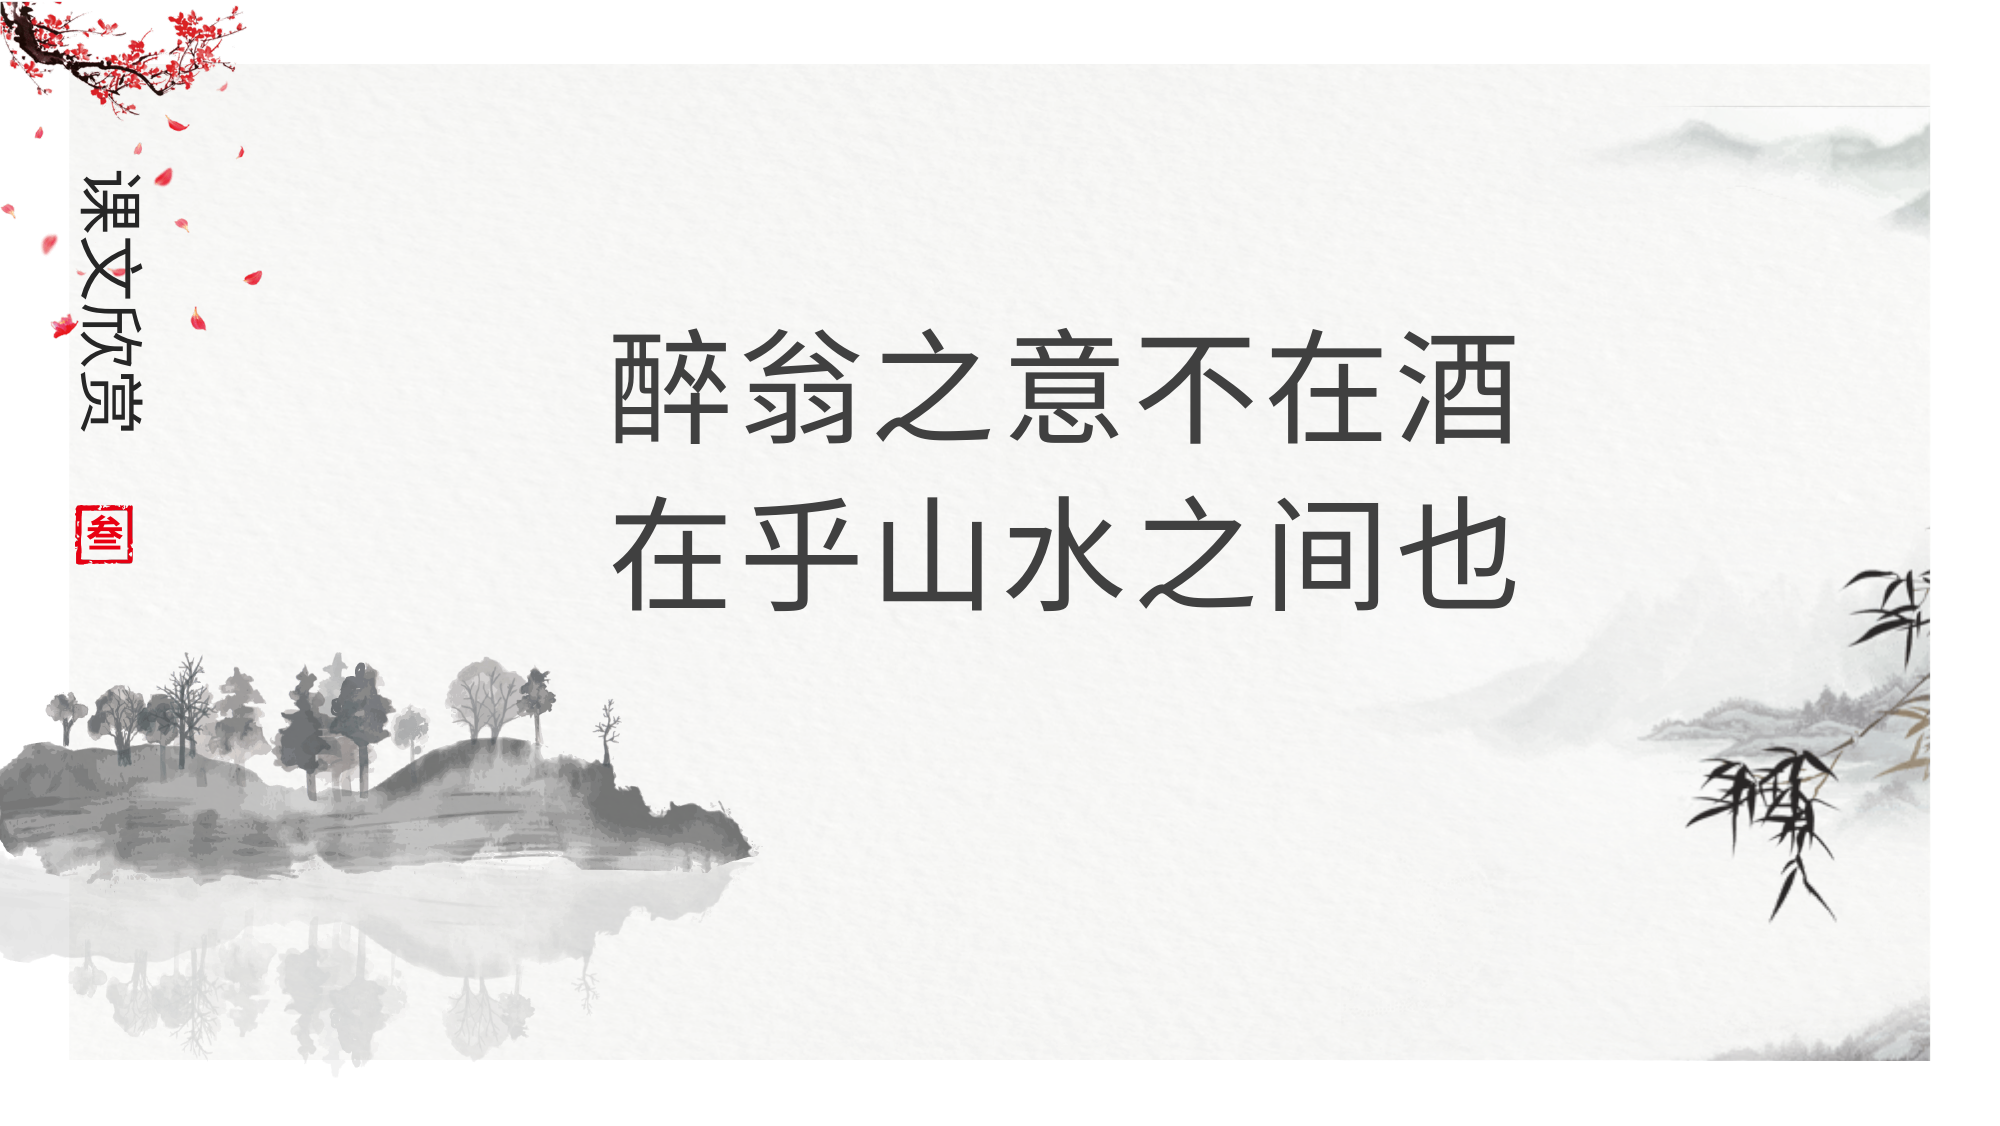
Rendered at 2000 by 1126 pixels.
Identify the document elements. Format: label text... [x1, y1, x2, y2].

picture [0, 0, 1931, 1126]
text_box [71, 502, 140, 517]
text_box 醉翁之意不在酒 在乎山水之间也 [593, 285, 1536, 634]
text_box 课文欣赏 [50, 349, 161, 453]
